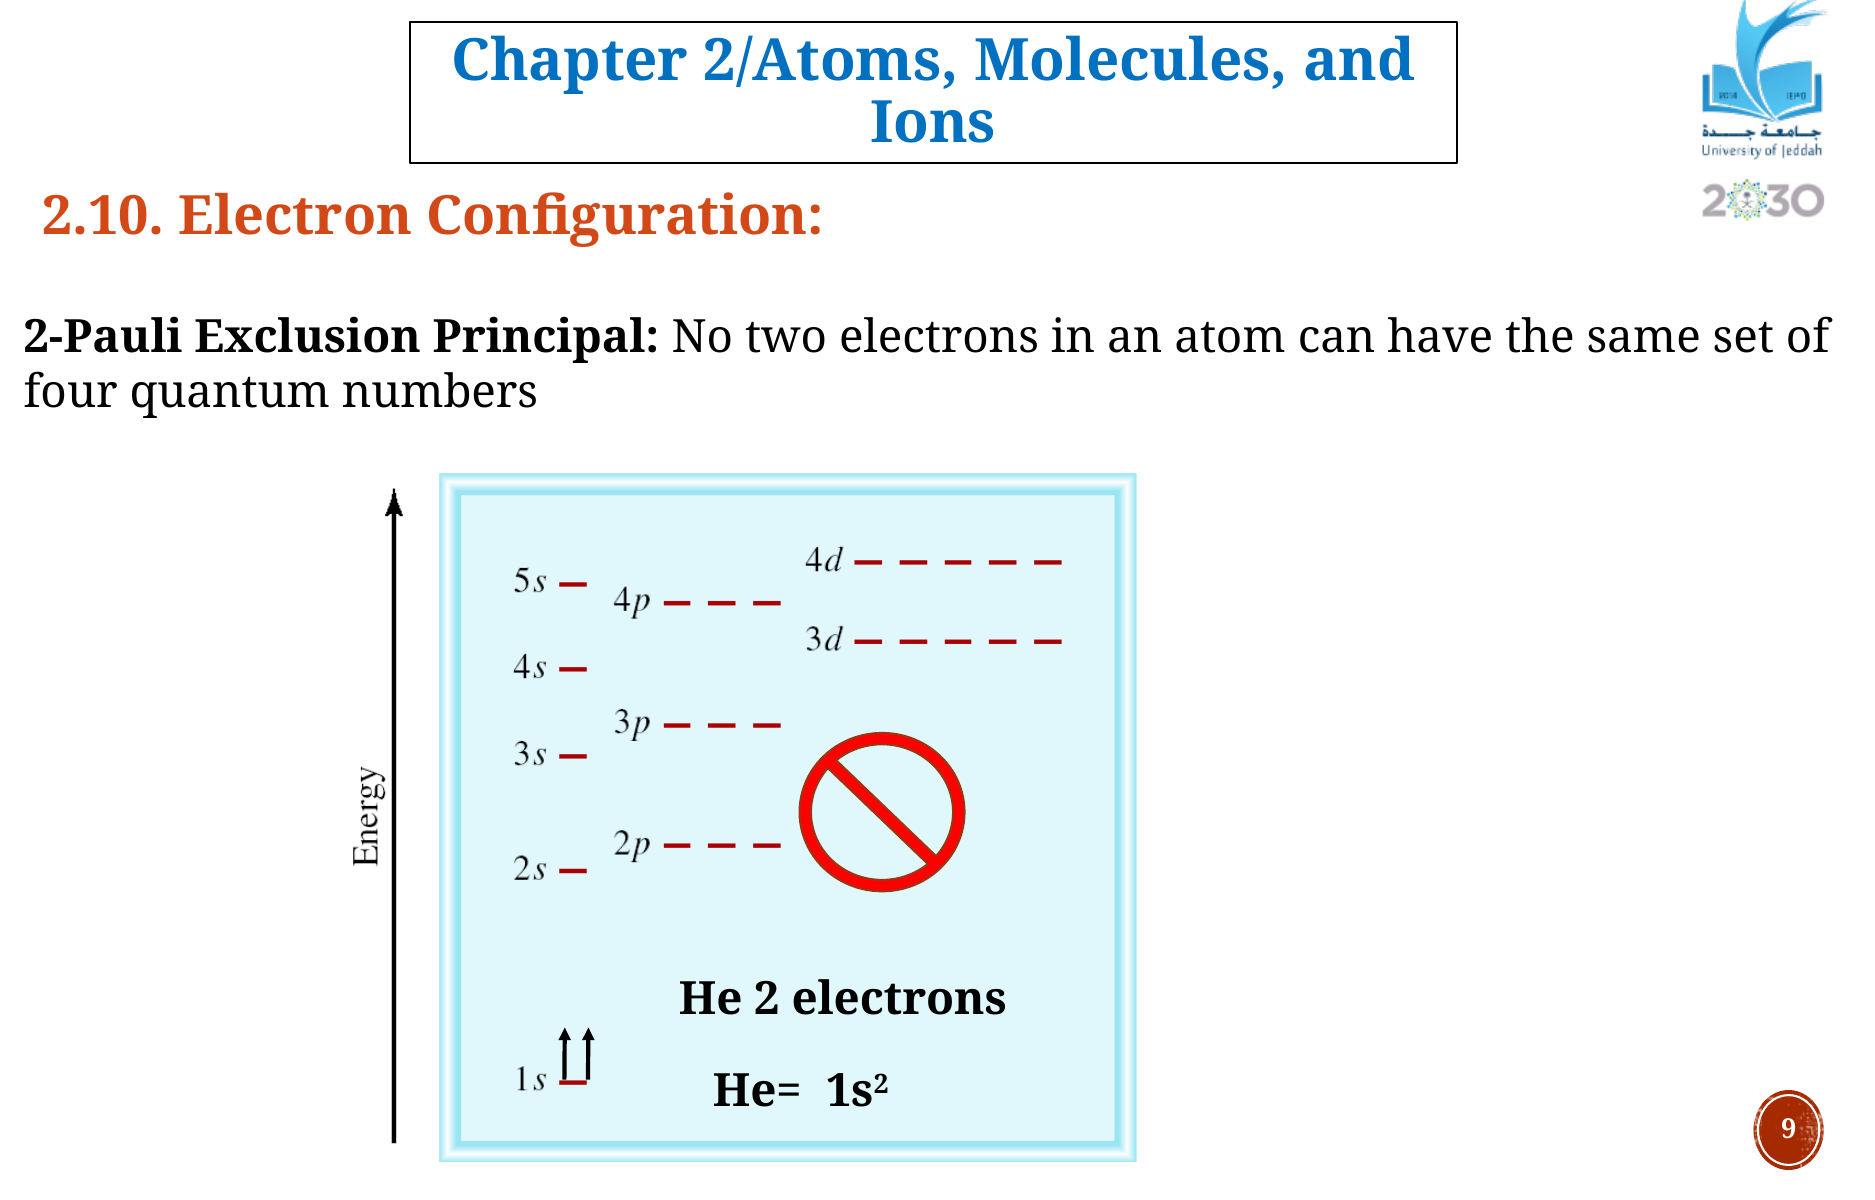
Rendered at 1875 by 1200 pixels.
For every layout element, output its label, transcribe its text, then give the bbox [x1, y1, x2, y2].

text_box 2.10. Electron Configuration: [26, 173, 1150, 254]
text_box 2-Pauli Exclusion Principal: No two electrons in an atom can have the same set of four quantum numbers [8, 298, 1846, 424]
slide_number 9 [1739, 1097, 1838, 1162]
text_box Chapter 2/Atoms, Molecules, and Ions [409, 21, 1458, 164]
picture [329, 471, 1141, 1162]
picture [1681, 0, 1846, 227]
